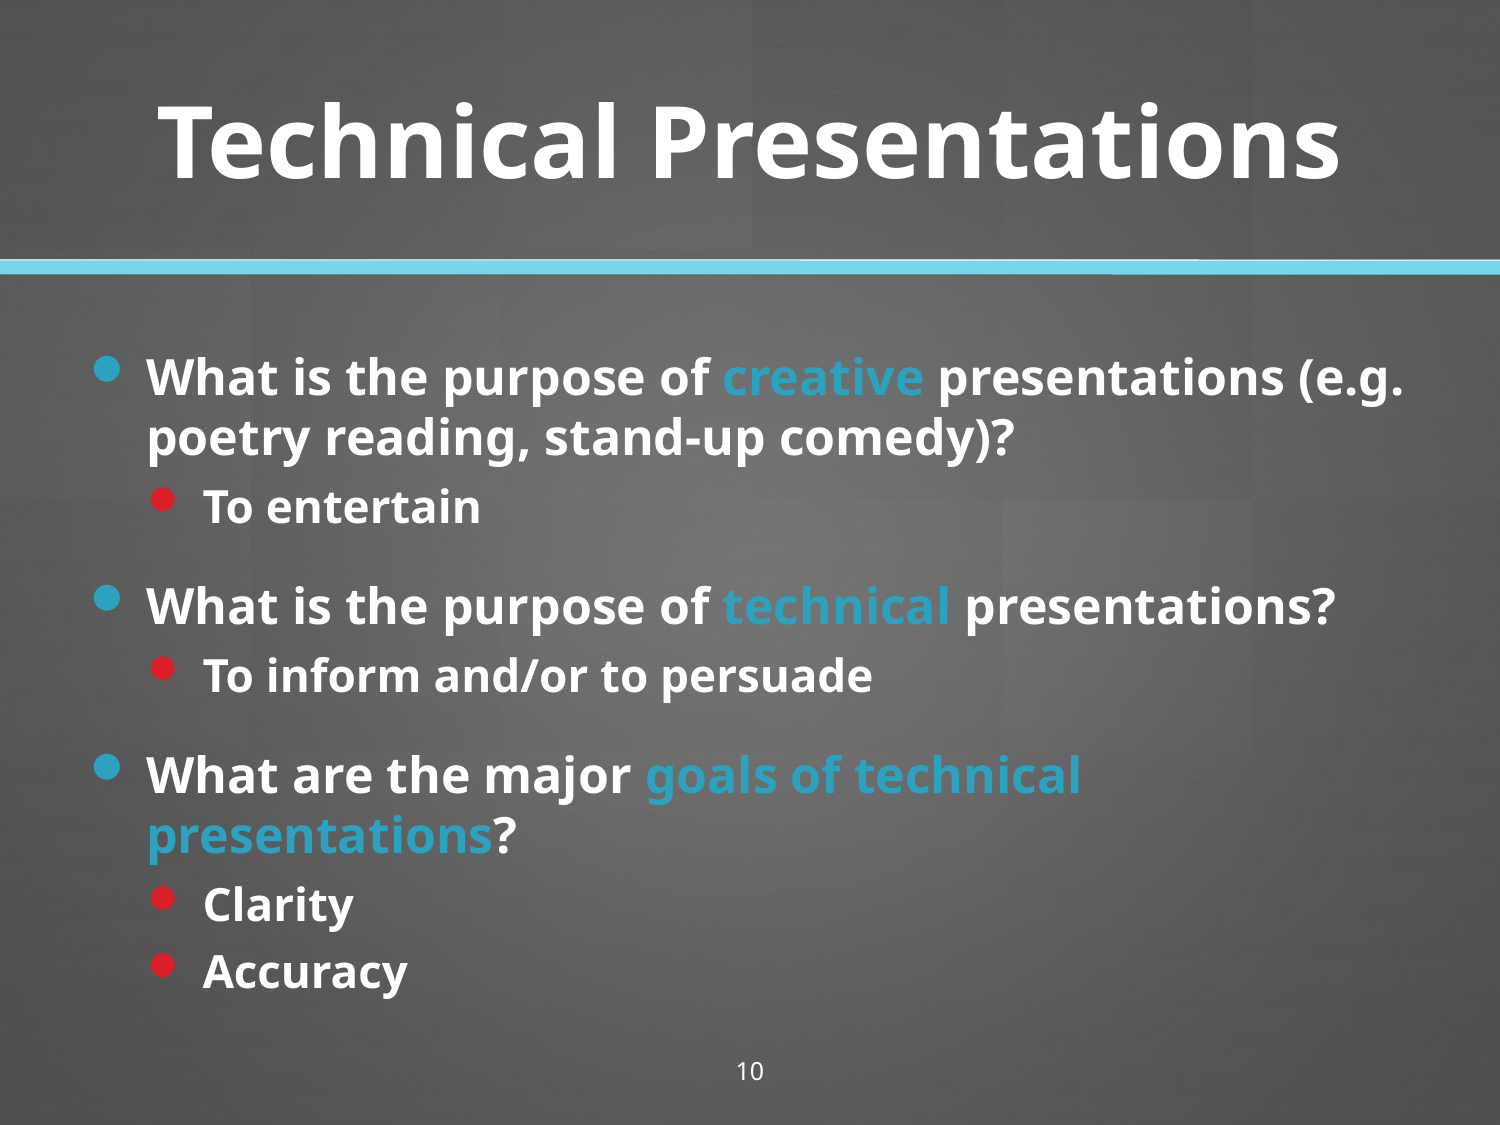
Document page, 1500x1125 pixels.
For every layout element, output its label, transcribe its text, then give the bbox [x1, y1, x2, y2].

list What is the purpose of creative presentations (e.g. poetry reading, stand-up comedy)? To entertain What is the purpose of technical presentations? To inform and/or to persuade What are the major goals of technical presentations? Clarity Accuracy [75, 337, 1425, 1080]
title Technical Presentations [75, 45, 1425, 233]
slide_number 10 [699, 1042, 800, 1103]
